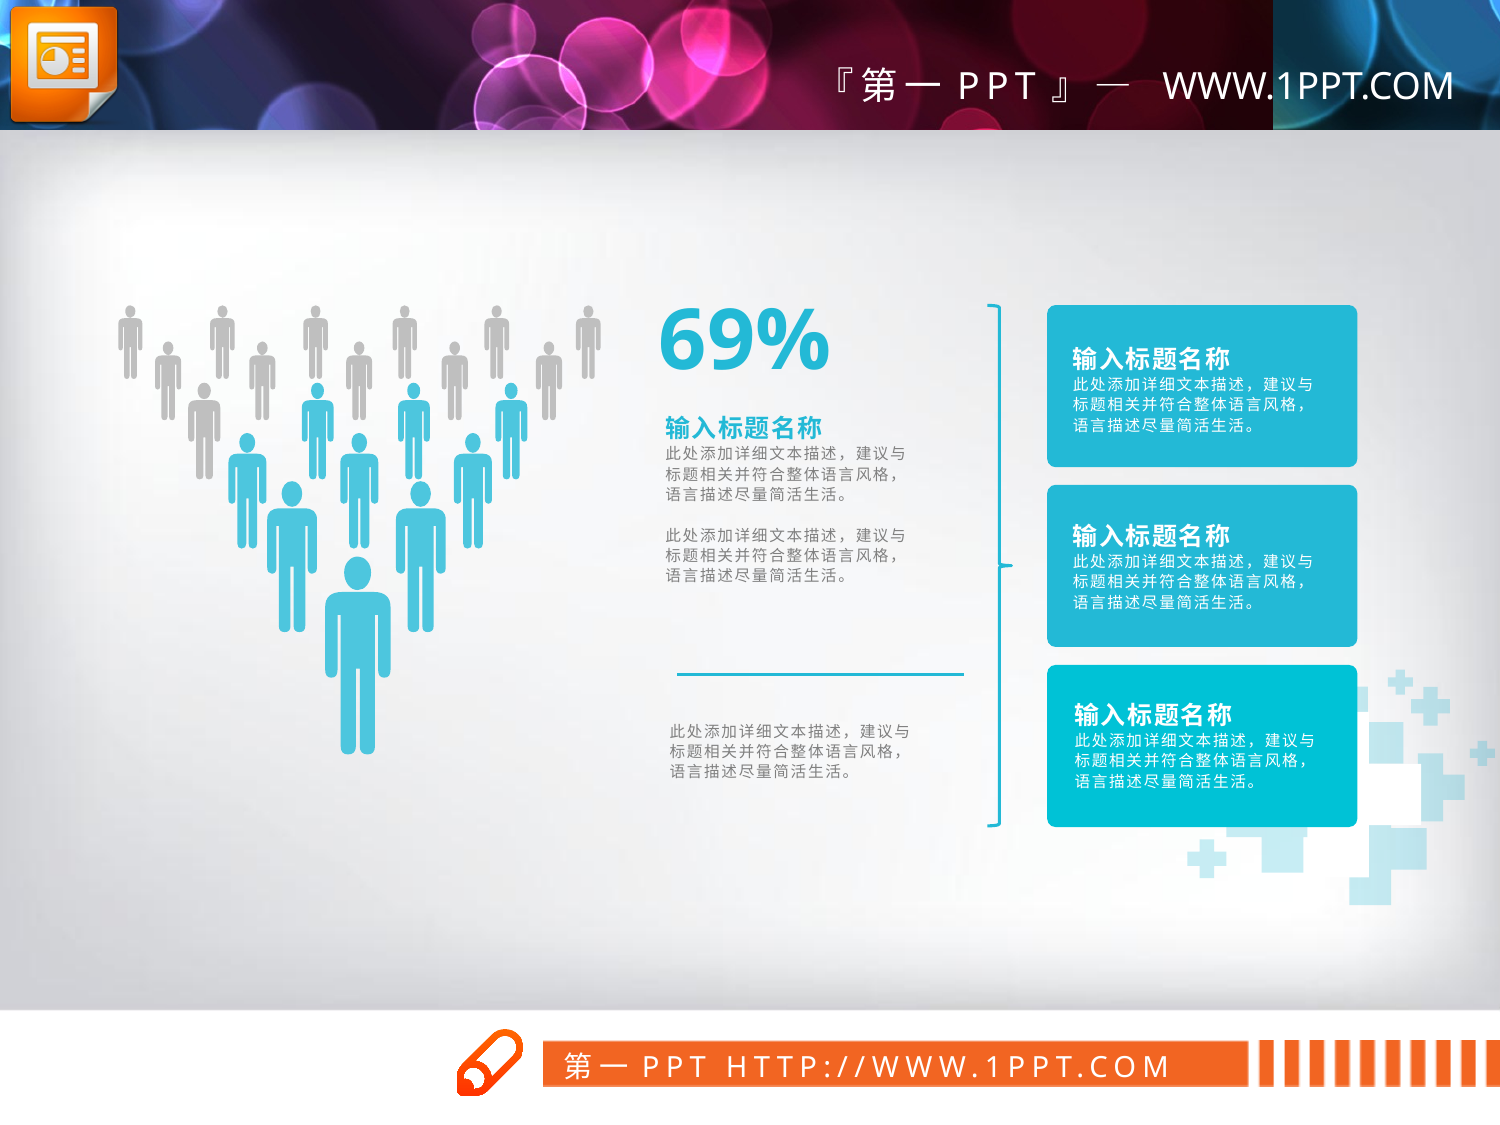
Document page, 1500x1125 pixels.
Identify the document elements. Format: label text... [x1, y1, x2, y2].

text_box 69% [653, 282, 940, 390]
picture [543, 1040, 1500, 1087]
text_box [1046, 304, 1358, 468]
picture [0, 0, 1500, 1012]
text_box 输入标题名称 此处添加详细文本描述，建议与标题相关并符合整体语言风格，语言描述尽量简活生活。 此处添加详细文本描述，建议与标题相关并符合整体语言风格，语言描述尽量简活生活。 [665, 412, 911, 633]
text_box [1187, 669, 1496, 906]
text_box [987, 305, 1012, 826]
text_box 此处添加详细文本描述，建议与标题相关并符合整体语言风格，语言描述尽量简活生活。 [669, 699, 915, 810]
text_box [1046, 664, 1358, 828]
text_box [118, 305, 601, 755]
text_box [1046, 484, 1358, 648]
